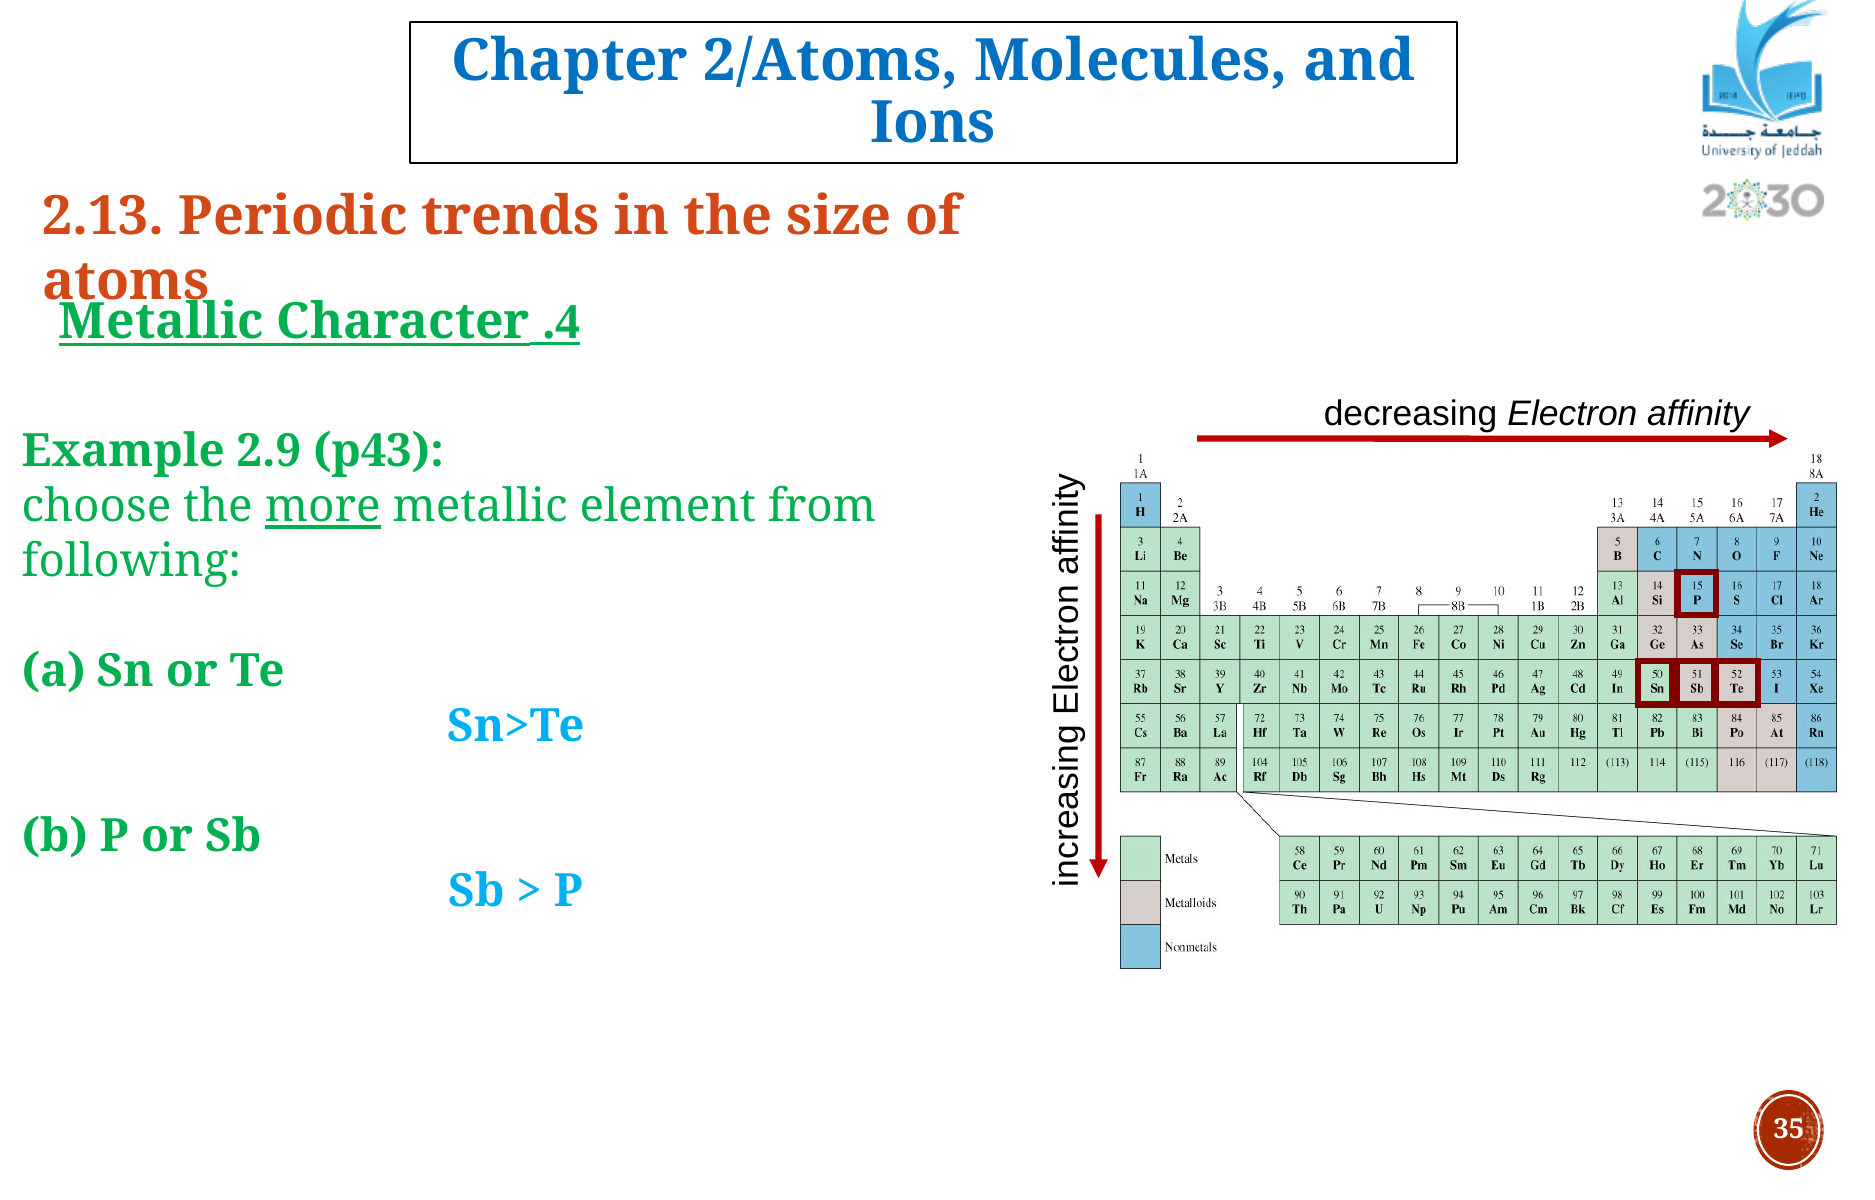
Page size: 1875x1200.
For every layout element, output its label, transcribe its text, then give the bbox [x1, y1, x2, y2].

text_box 4. Metallic Character [44, 281, 662, 342]
picture [1681, 0, 1846, 227]
slide_number 35 [1739, 1097, 1838, 1162]
text_box Example 2.9 (p43): choose the more metallic element from following: Sn or Te Sn>Te (b) P or Sb Sb > P [6, 413, 1025, 923]
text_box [1038, 385, 1836, 971]
text_box 2.13. Periodic trends in the size of atoms [26, 173, 1150, 319]
text_box Chapter 2/Atoms, Molecules, and Ions [409, 21, 1458, 164]
